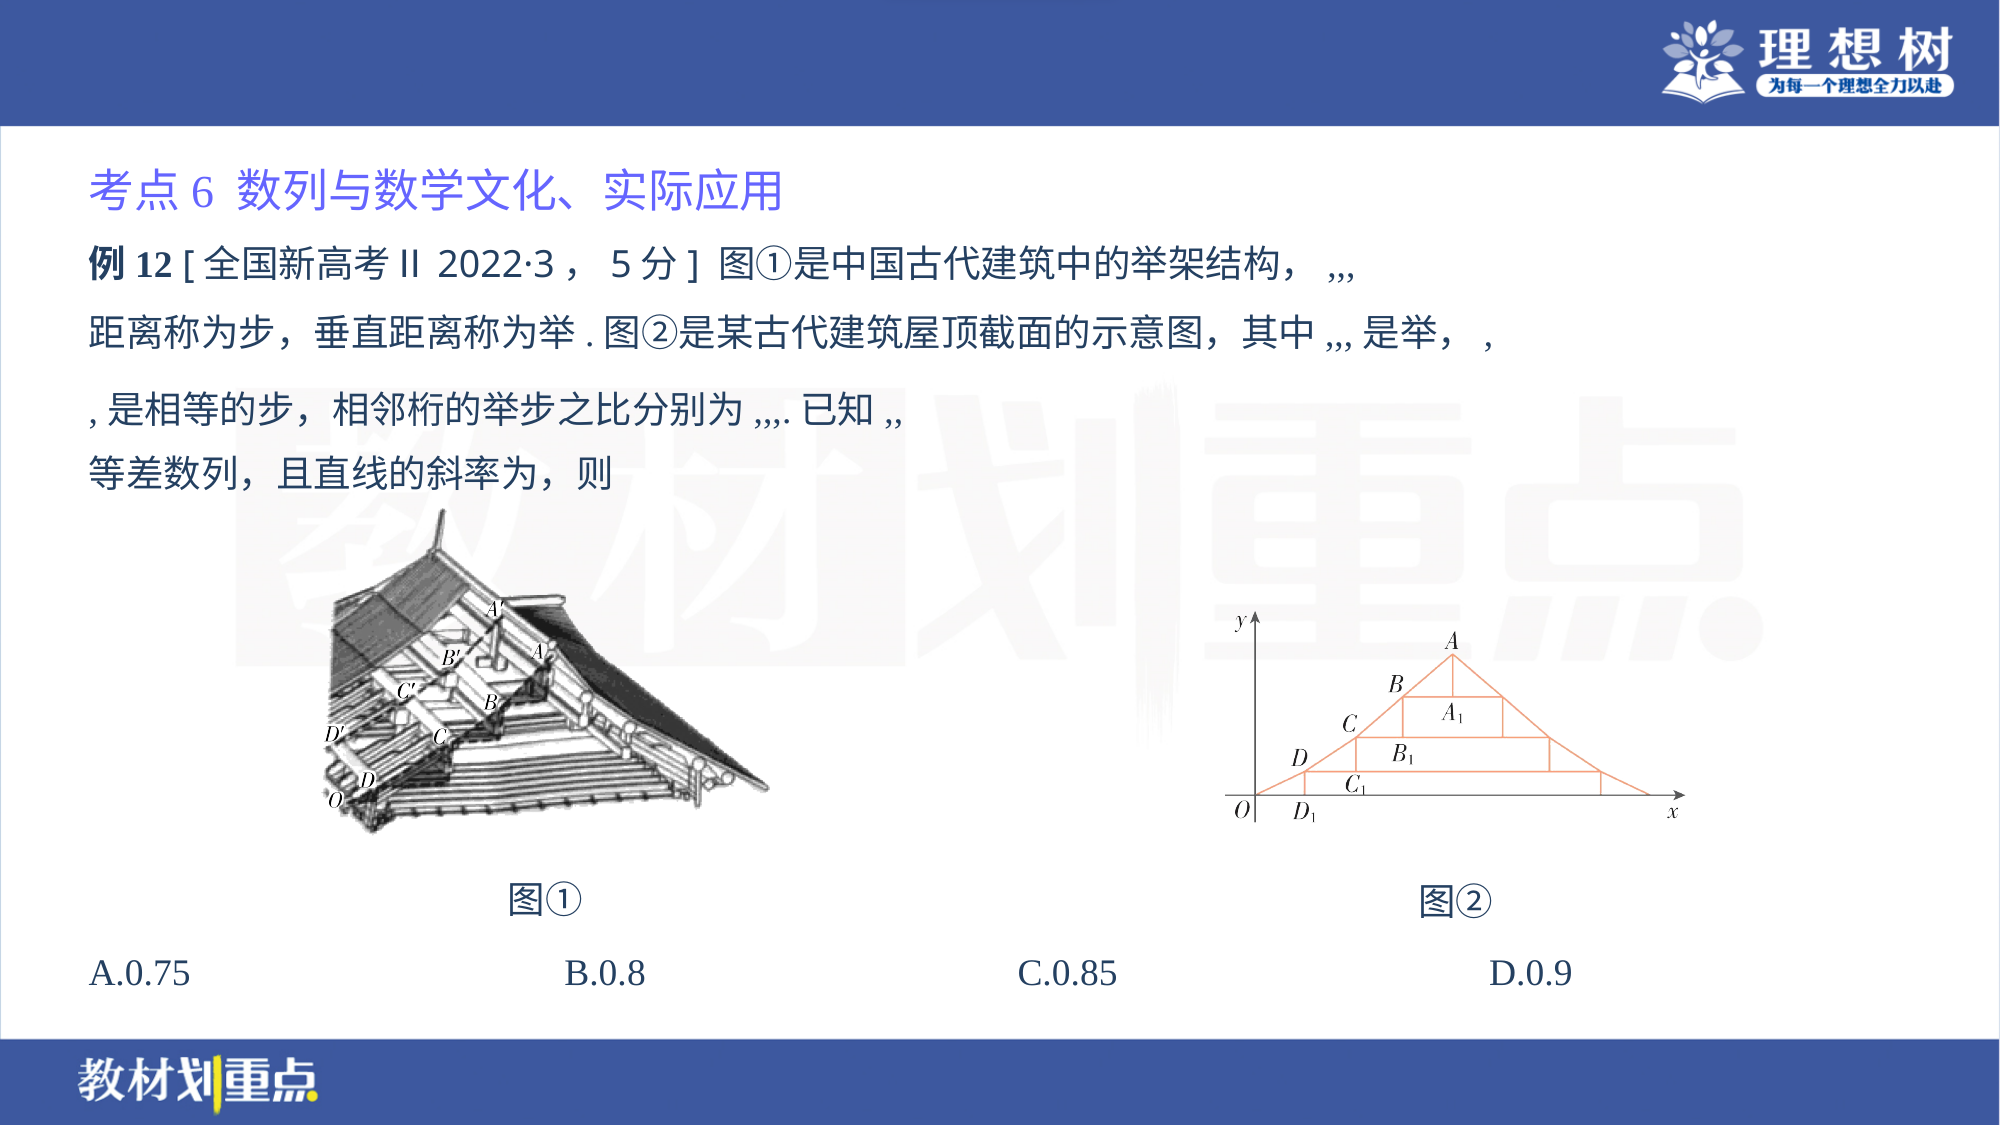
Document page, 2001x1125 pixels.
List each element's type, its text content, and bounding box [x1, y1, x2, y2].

text_box 图① [503, 856, 587, 926]
text_box 考点6 数列与数学文化、实际应用 [88, 135, 1911, 276]
picture [0, 0, 2000, 1125]
text_box A.0.75 B.0.8 C.0.85 D.0.9 [88, 926, 1911, 986]
text_box 图② [1413, 858, 1498, 926]
